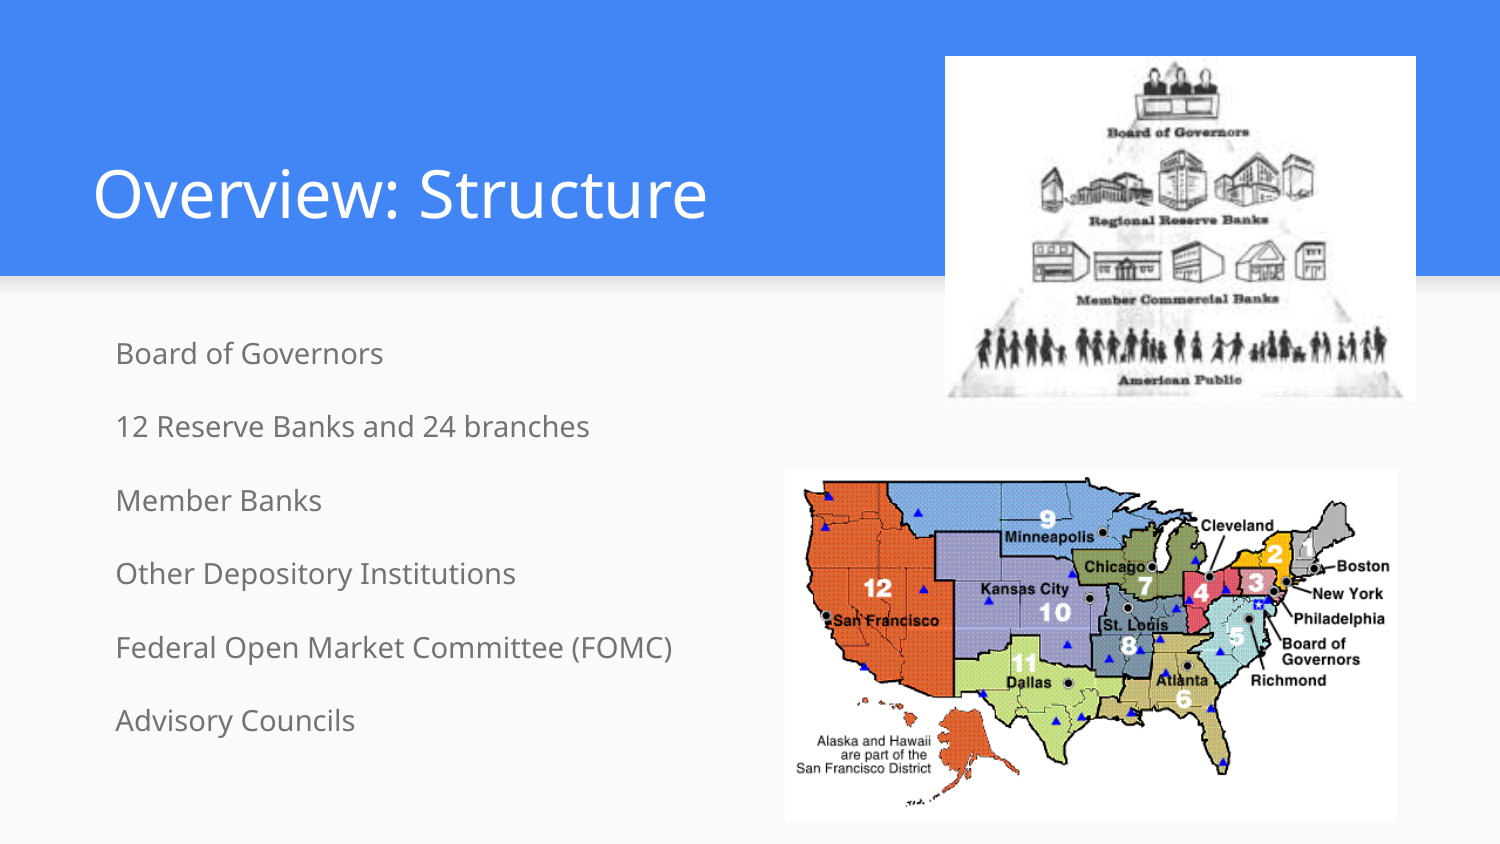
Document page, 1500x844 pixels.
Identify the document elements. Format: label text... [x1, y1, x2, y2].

title Overview: Structure [1420, 121, 1427, 248]
picture [785, 469, 1397, 823]
title Overview: Structure [77, 121, 939, 248]
list Board of Governors 12 Reserve Banks and 24 branches Member Banks Other Depository Institutions Federal Open Market Committee (FOMC) Advisory Councils [77, 314, 1427, 760]
picture [944, 55, 1416, 402]
